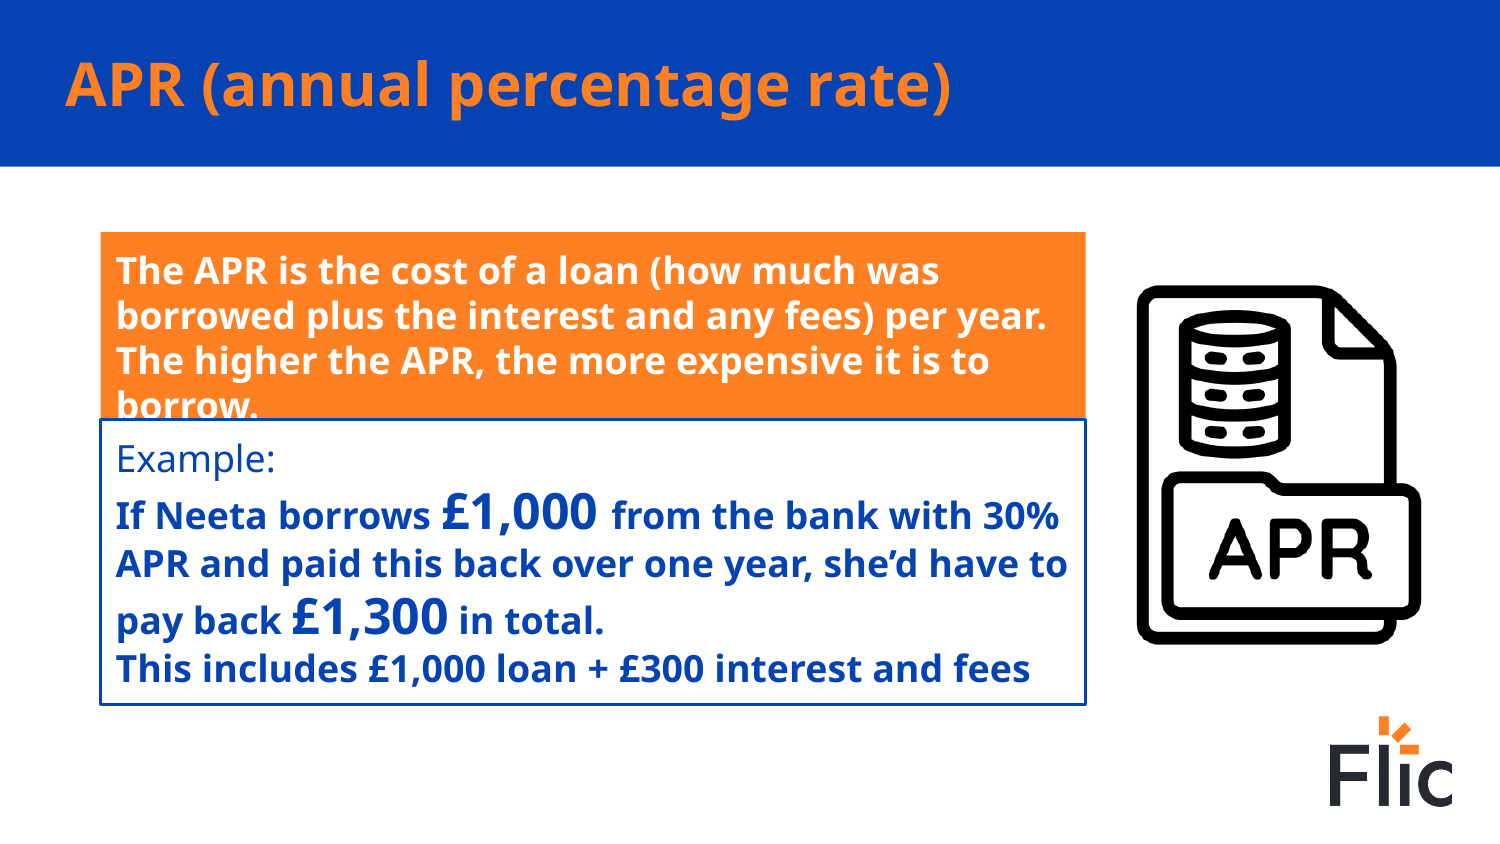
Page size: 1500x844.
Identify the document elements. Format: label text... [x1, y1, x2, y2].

picture [1330, 716, 1452, 807]
text_box The APR is the cost of a loan (how much was borrowed plus the interest and any fees) per year. The higher the APR, the more expensive it is to borrow. [100, 232, 1086, 419]
title APR (annual percentage rate) [50, 39, 1320, 125]
text_box Example: If Neeta borrows £1,000 from the bank with 30% APR and paid this back over one year, she’d have to pay back £1,300 in total. This includes £1,000 loan + £300 interest and fees [100, 419, 1086, 705]
picture [1112, 244, 1462, 678]
